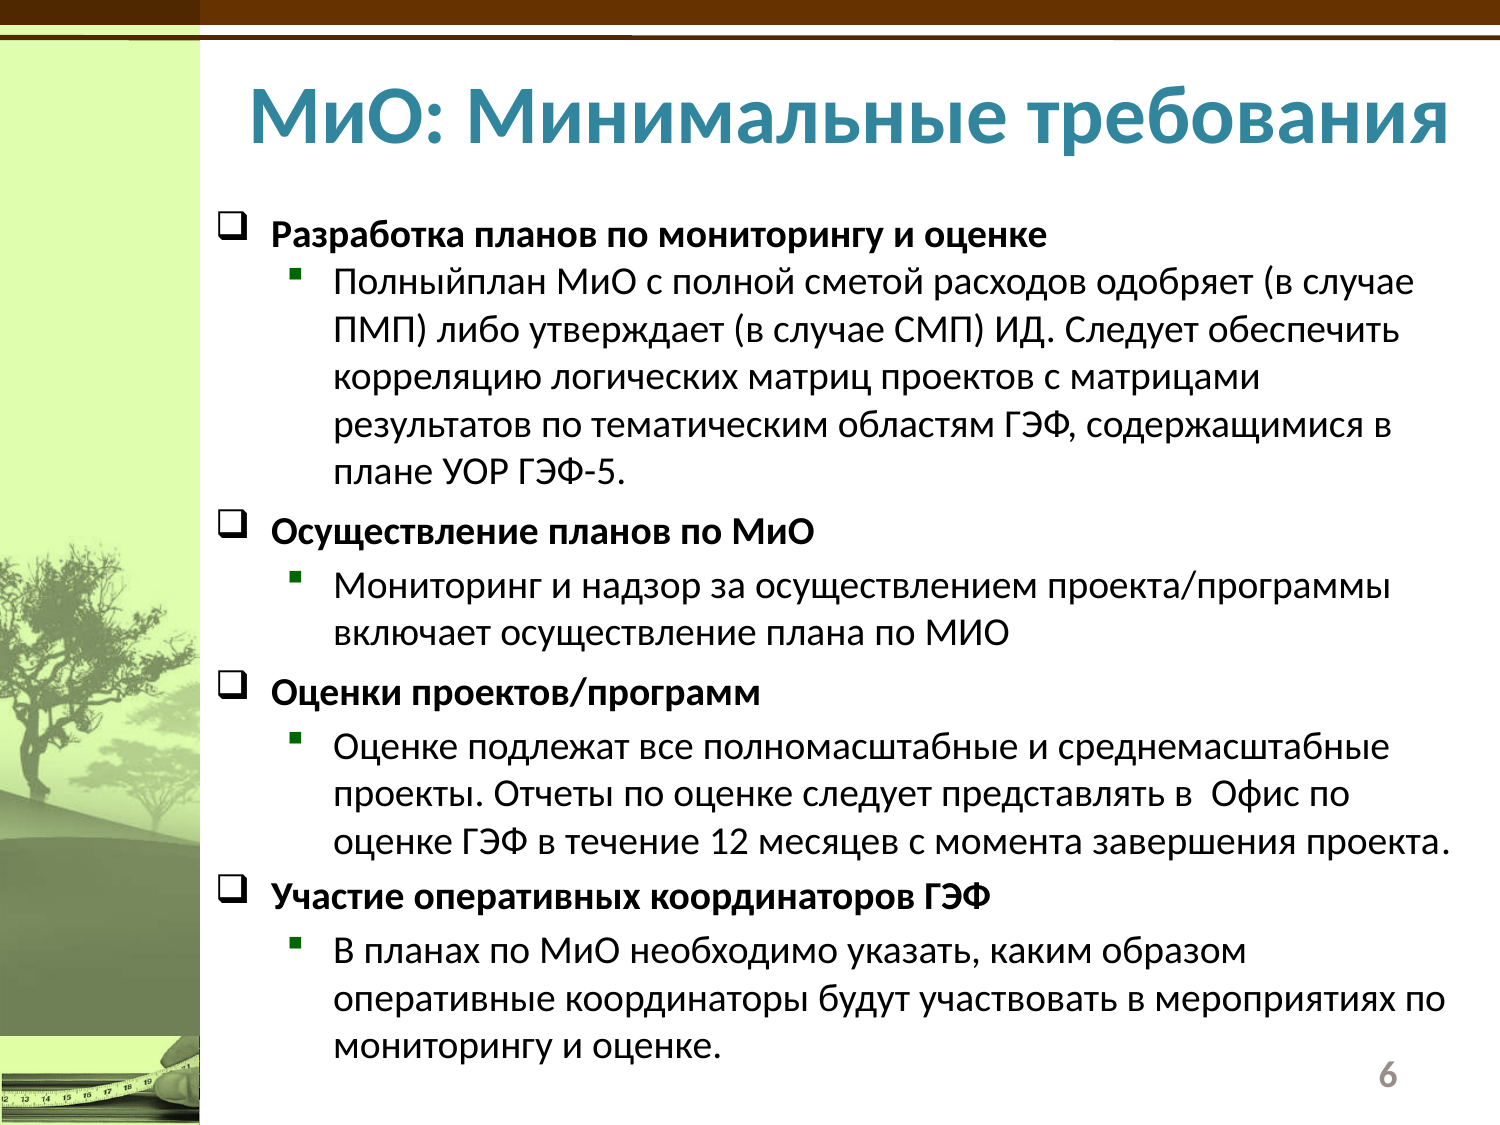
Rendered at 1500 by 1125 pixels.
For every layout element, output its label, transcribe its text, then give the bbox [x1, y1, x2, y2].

list Разработка планов по мониторингу и оценке Полныйплан МиО с полной сметой расходов одобряет (в случае ПМП) либо утверждает (в случае СМП) ИД. Следует обеспечить корреляцию логических матриц проектов с матрицами результатов по тематическим областям ГЭФ, содержащимися в плане УОР ГЭФ-5. Осуществление планов по МиО Мониторинг и надзор за осуществлением проекта/программы включает осуществление плана по МИО Оценки проектов/программ Оценке подлежат все полномасштабные и среднемасштабные проекты. Отчеты по оценке следует представлять в Офис по оценке ГЭФ в течение 12 месяцев с момента завершения проекта. Участие оперативных координаторов ГЭФ В планах по МиО необходимо указать, каким образом оперативные координаторы будут участвовать в мероприятиях по мониторингу и оценке. [199, 199, 1476, 1076]
picture [0, 1036, 200, 1125]
title МиО: Минимальные требования [199, 44, 1500, 176]
slide_number 6 [1074, 1042, 1413, 1103]
